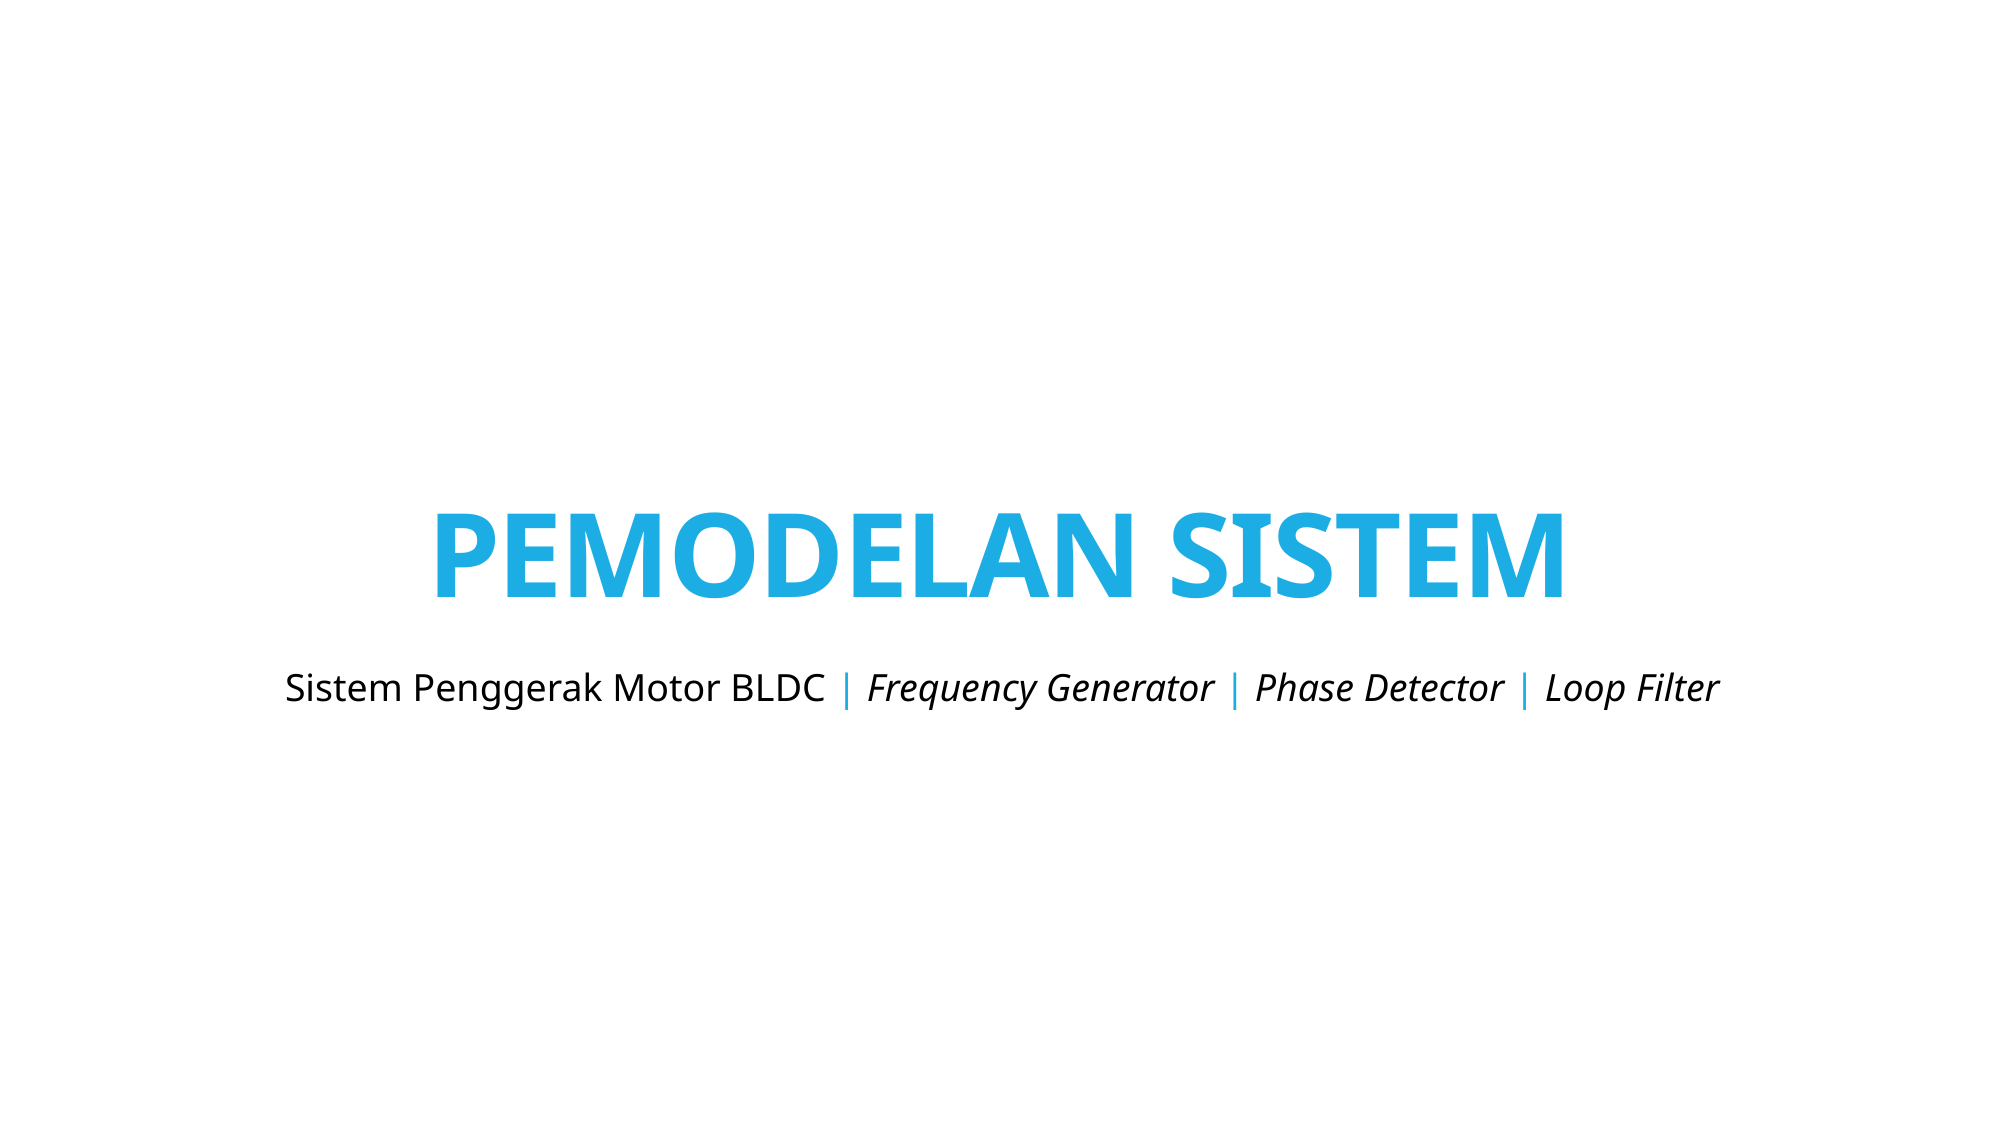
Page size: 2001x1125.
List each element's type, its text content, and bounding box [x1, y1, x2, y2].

text_box Sistem Penggerak Motor BLDC | Frequency Generator | Phase Detector | Loop Filter [243, 656, 1757, 950]
text_box PEMODELAN SISTEM [115, 87, 1885, 628]
